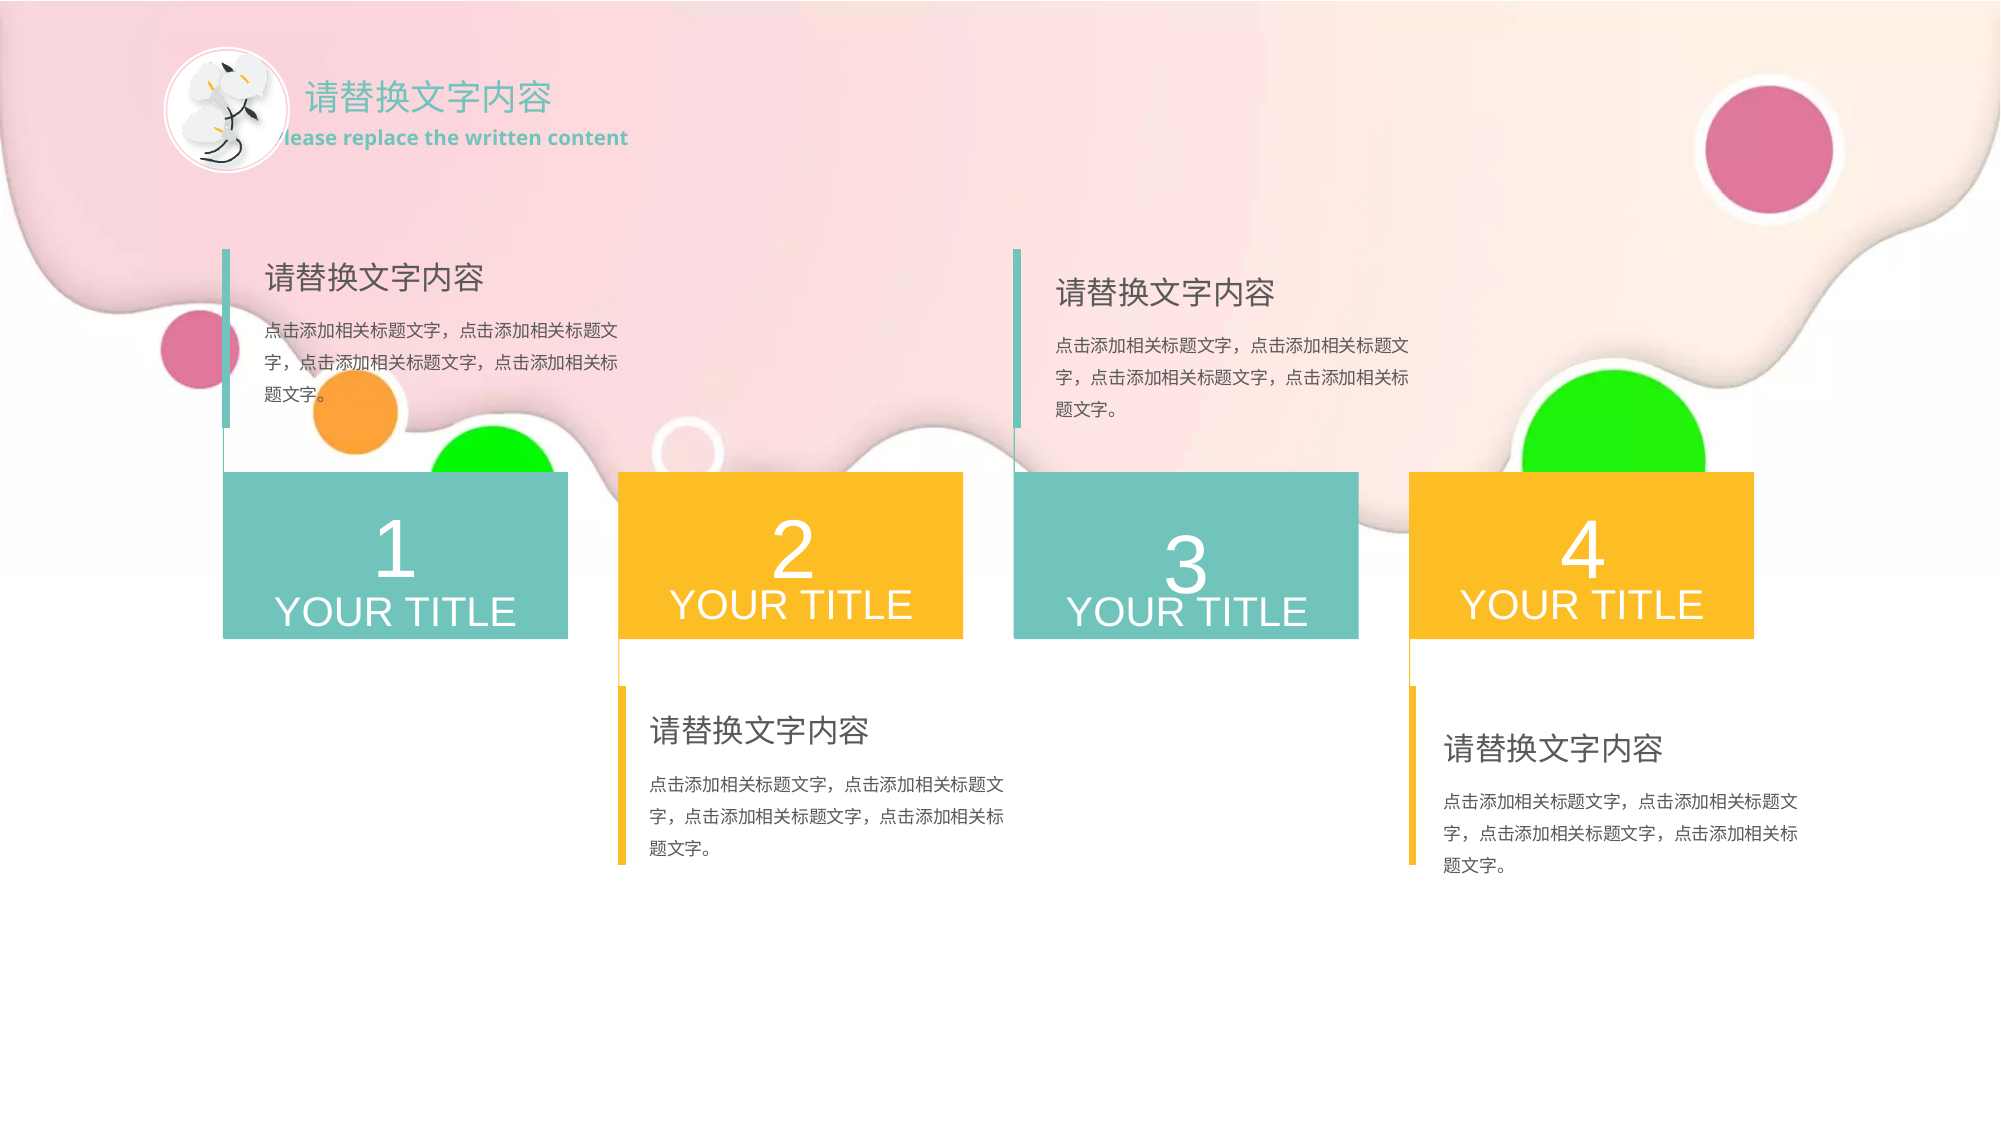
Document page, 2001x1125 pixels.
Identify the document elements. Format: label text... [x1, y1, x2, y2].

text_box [1014, 249, 1021, 472]
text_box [1409, 472, 1755, 640]
text_box 点击添加相关标题文字，点击添加相关标题文字，点击添加相关标题文字，点击添加相关标题文字。 [1443, 780, 1801, 871]
text_box 点击添加相关标题文字，点击添加相关标题文字，点击添加相关标题文字，点击添加相关标题文字。 [649, 762, 1006, 853]
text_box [618, 640, 625, 865]
text_box 请替换文字内容 [1055, 264, 1469, 320]
text_box 请替换文字内容 [1443, 720, 1857, 776]
text_box 点击添加相关标题文字，点击添加相关标题文字，点击添加相关标题文字，点击添加相关标题文字。 [1055, 323, 1412, 414]
text_box 请替换文字内容 [649, 702, 1063, 758]
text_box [164, 47, 289, 173]
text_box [223, 249, 230, 472]
text_box Please replace the written content [289, 117, 645, 157]
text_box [223, 472, 568, 640]
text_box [1014, 472, 1359, 640]
text_box 点击添加相关标题文字，点击添加相关标题文字，点击添加相关标题文字，点击添加相关标题文字。 [264, 309, 621, 400]
text_box 请替换文字内容 [264, 249, 678, 305]
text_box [618, 472, 964, 640]
picture [0, 1, 2001, 574]
text_box 请替换文字内容 [289, 67, 568, 125]
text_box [1409, 640, 1416, 865]
